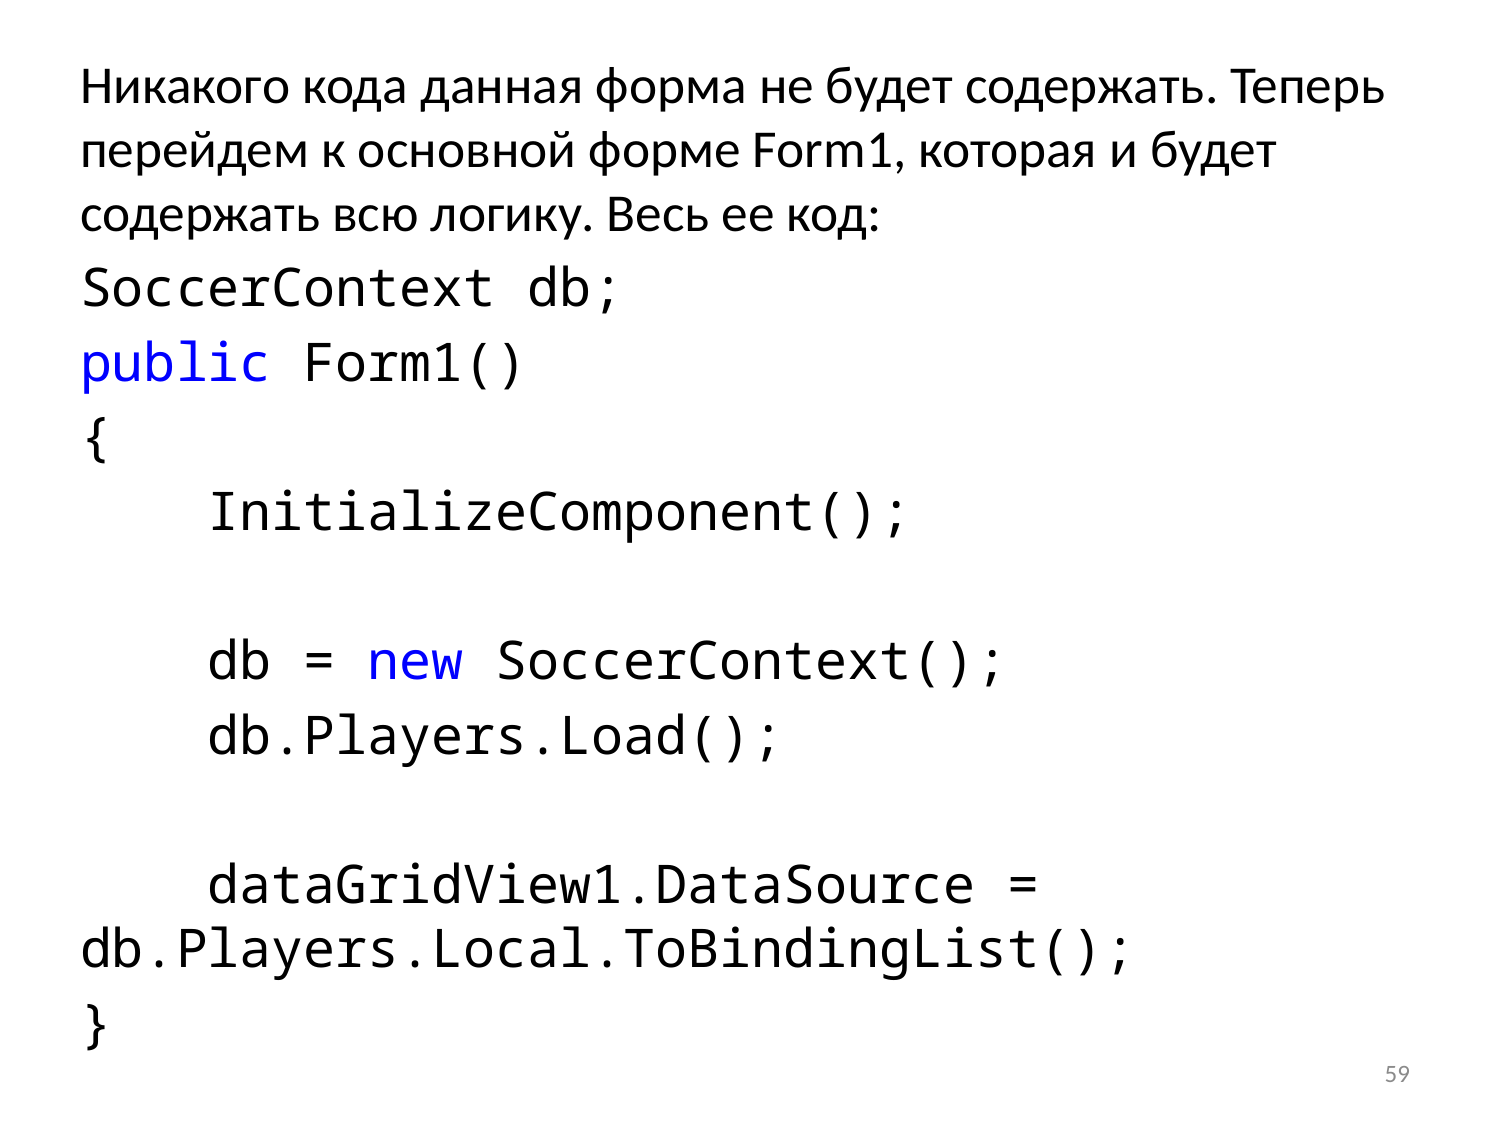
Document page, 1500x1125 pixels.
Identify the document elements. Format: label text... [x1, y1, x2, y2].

list Никакого кода данная форма не будет содержать. Теперь перейдем к основной форме Form1, которая и будет содержать всю логику. Весь ее код: SoccerContext db; public Form1() { InitializeComponent(); db = new SoccerContext(); db.Players.Load(); dataGridView1.DataSource = db.Players.Local.ToBindingList(); } [64, 42, 1415, 1071]
slide_number 59 [1074, 1042, 1425, 1103]
